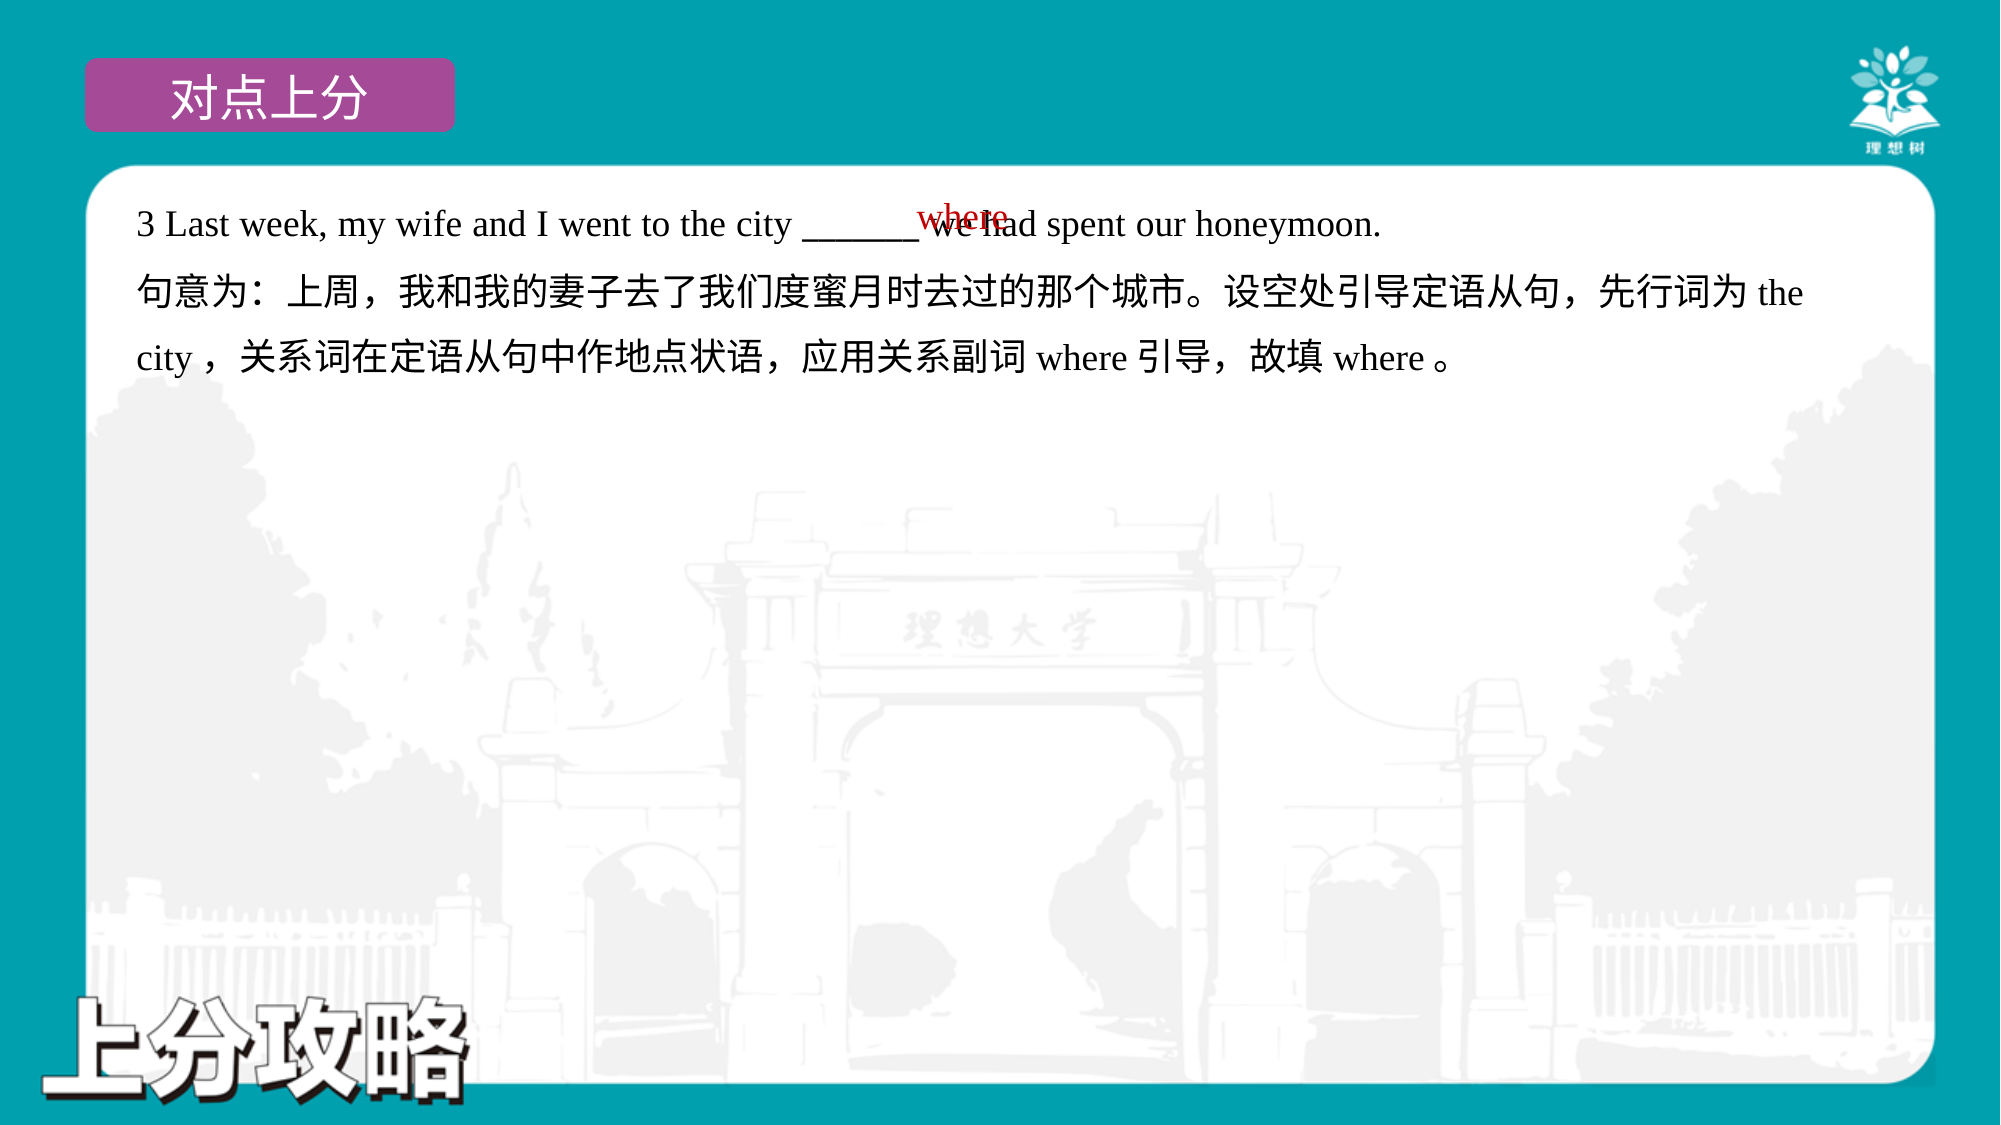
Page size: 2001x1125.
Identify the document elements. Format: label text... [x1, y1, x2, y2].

text_box 句意为：上周，我和我的妻子去了我们度蜜月时去过的那个城市。设空处引导定语从句，先行词为the city，关系词在定语从句中作地点状语，应用关系副词where引导，故填where。 [136, 244, 1865, 372]
picture [0, 0, 2000, 1125]
text_box 3 Last week, my wife and I went to the city _______ we had spent our honeymoon. [136, 176, 1865, 237]
text_box where [903, 170, 1022, 230]
